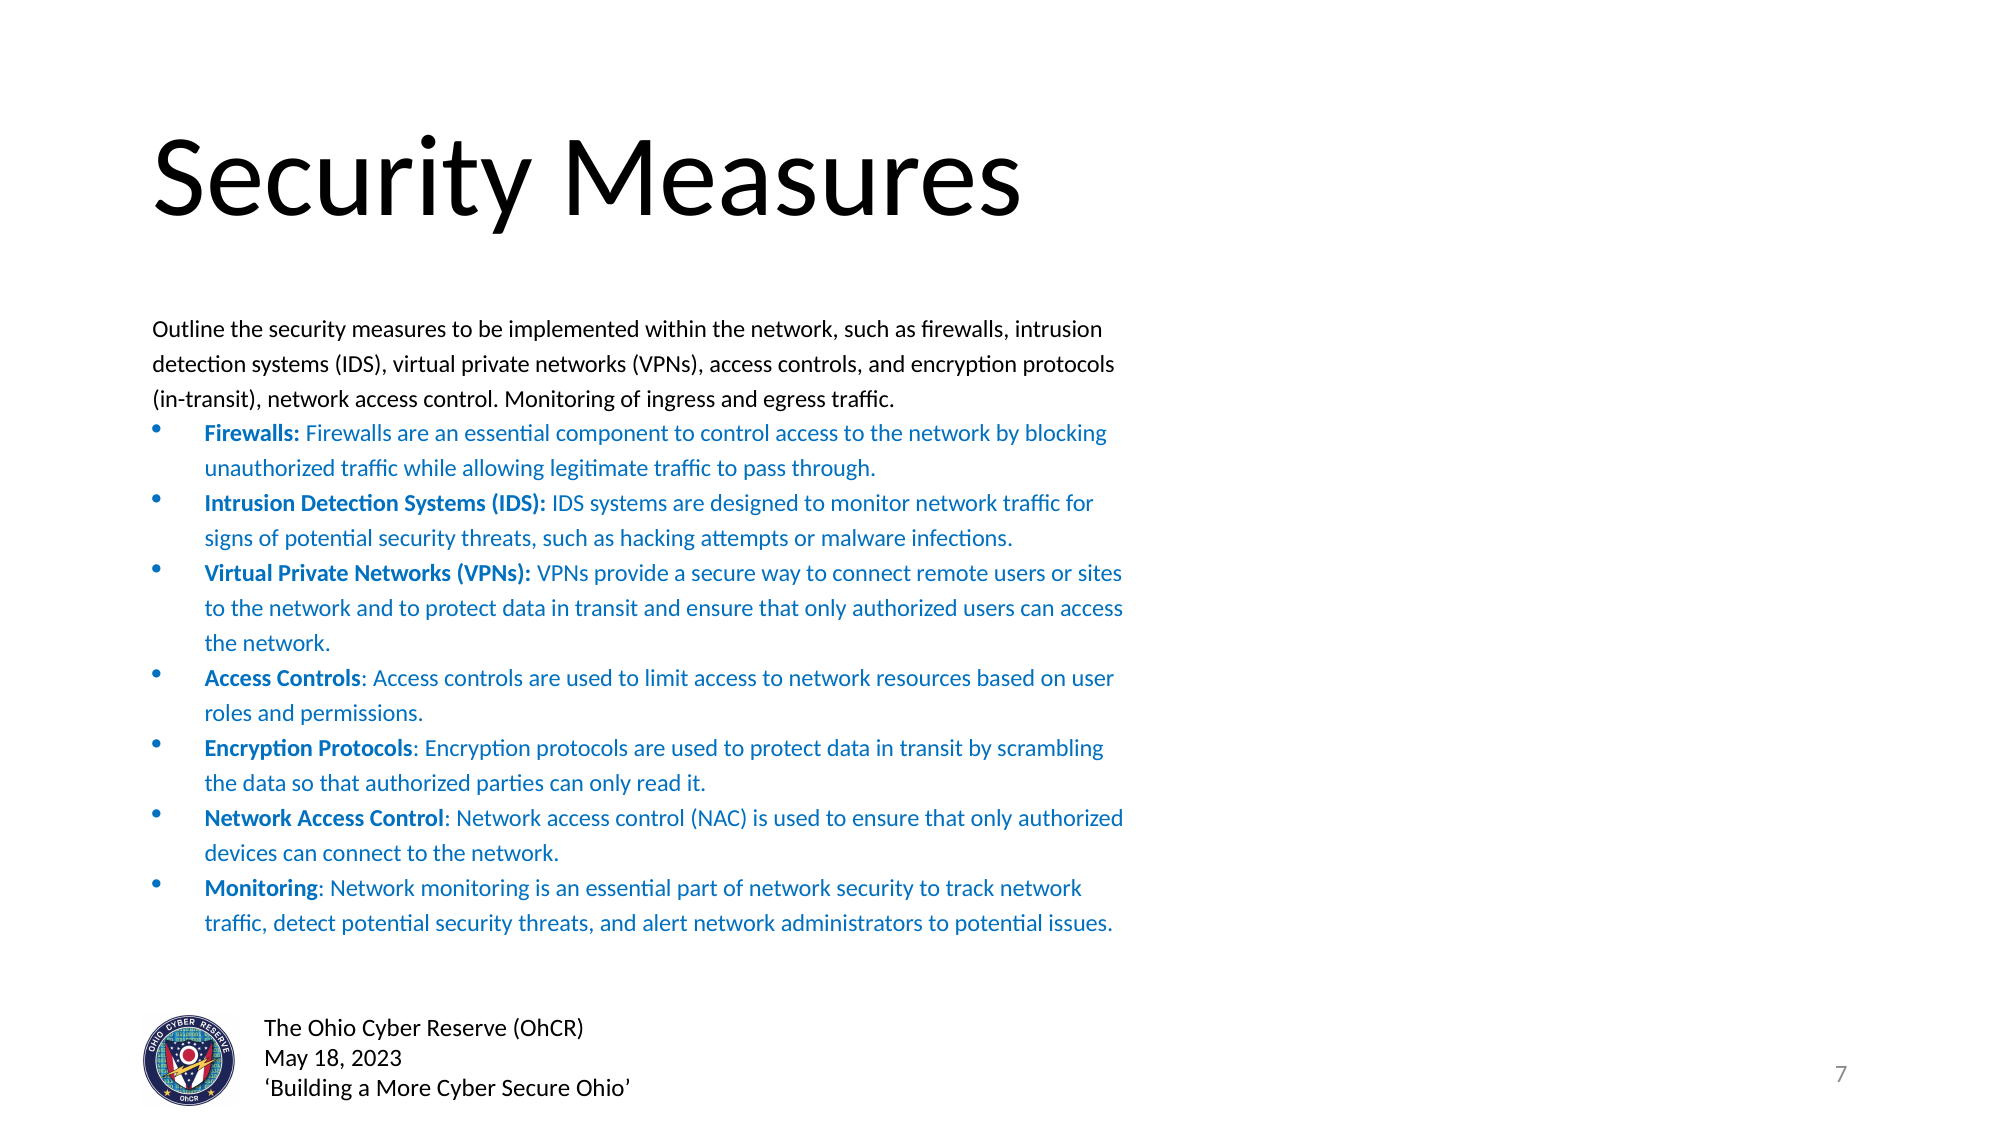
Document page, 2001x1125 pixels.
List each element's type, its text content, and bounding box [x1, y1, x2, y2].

title Security Measures [137, 59, 1863, 278]
list Outline the security measures to be implemented within the network, such as firewalls, intrusion detection systems (IDS), virtual private networks (VPNs), access controls, and encryption protocols (in-transit), network access control. Monitoring of ingress and egress traffic. Firewalls: Firewalls are an essential component to control access to the network by blocking unauthorized traffic while allowing legitimate traffic to pass through. Intrusion Detection Systems (IDS): IDS systems are designed to monitor network traffic for signs of potential security threats, such as hacking attempts or malware infections. Virtual Private Networks (VPNs): VPNs provide a secure way to connect remote users or sites to the network and to protect data in transit and ensure that only authorized users can access the network. Access Controls: Access controls are used to limit access to network resources based on user roles and permissions. Encryption Protocols: Encryption protocols are used to protect data in transit by scrambling the data so that authorized parties can only read it. Network Access Control: Network access control (NAC) is used to ensure that only authorized devices can connect to the network. Monitoring: Network monitoring is an essential part of network security to track network traffic, detect potential security threats, and alert network administrators to potential issues. [137, 299, 1146, 1005]
picture [140, 1013, 238, 1108]
slide_number 7 [1412, 1042, 1863, 1103]
text_box The Ohio Cyber Reserve (OhCR) May 18, 2023 ‘Building a More Cyber Secure Ohio’ [249, 1004, 647, 1109]
